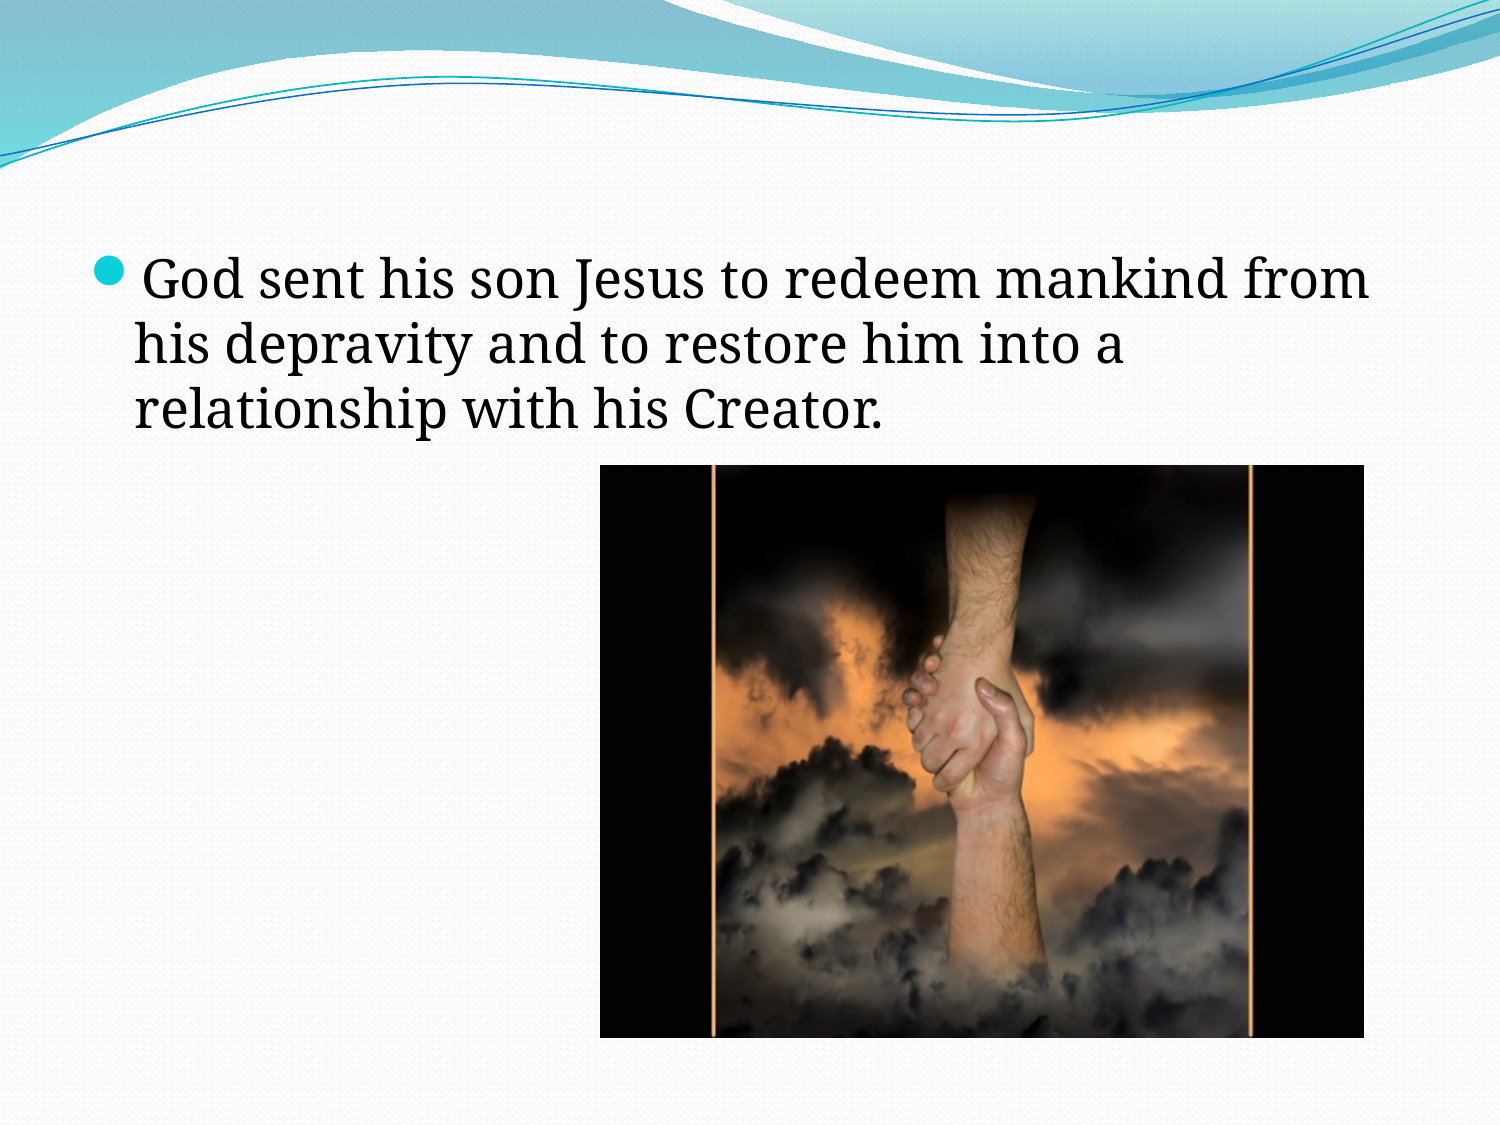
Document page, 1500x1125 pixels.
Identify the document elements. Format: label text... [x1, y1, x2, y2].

list God sent his son Jesus to redeem mankind from his depravity and to restore him into a relationship with his Creator. [75, 237, 1425, 1038]
picture [599, 465, 1364, 1039]
